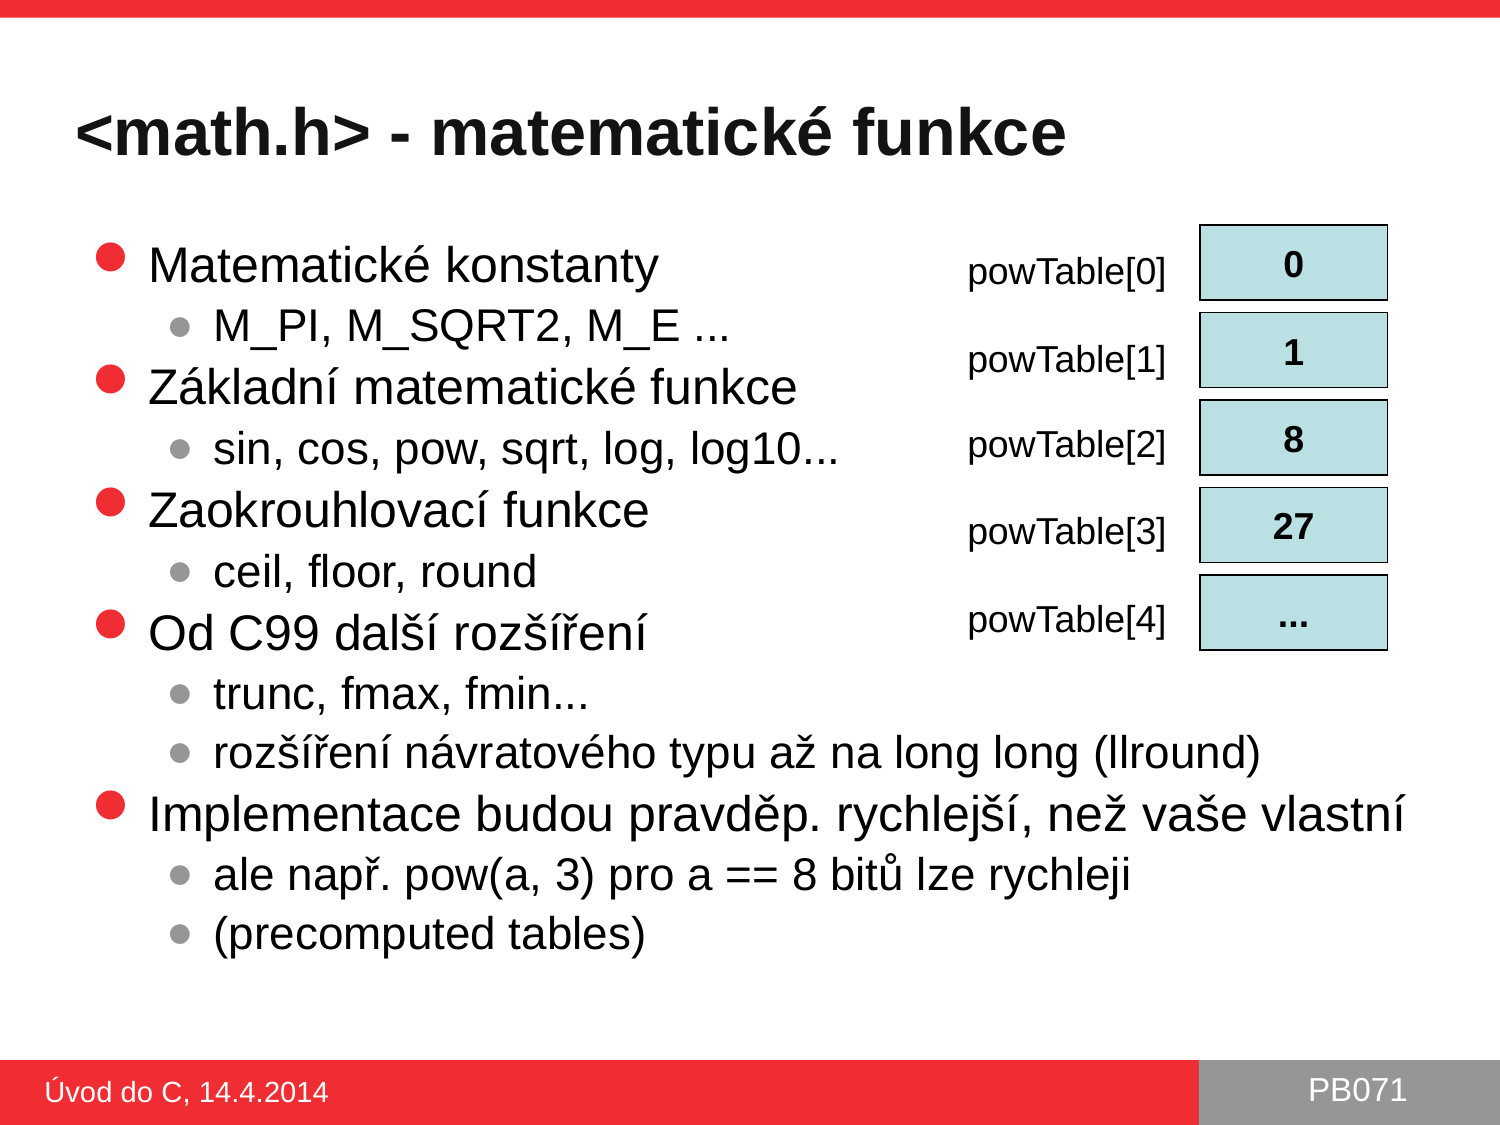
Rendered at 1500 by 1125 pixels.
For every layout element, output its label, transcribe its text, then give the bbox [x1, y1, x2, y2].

text_box 8 [1200, 399, 1388, 475]
text_box powTable[4] [952, 587, 1182, 648]
text_box powTable[3] [952, 499, 1182, 560]
title <math.h> - matematické funkce [75, 45, 1471, 208]
footer Úvod do C, 14.4.2014 [29, 1065, 1199, 1125]
list Matematické konstanty M_PI, M_SQRT2, M_E ... Základní matematické funkce sin, cos, pow, sqrt, log, log10... Zaokrouhlovací funkce ceil, floor, round Od C99 další rozšíření trunc, fmax, fmin... rozšíření návratového typu až na long long (llround) Implementace budou pravděp. rychlejší, než vaše vlastní ale např. pow(a, 3) pro a == 8 bitů lze rychleji (precomputed tables) [76, 231, 1459, 1024]
text_box 0 [1200, 224, 1388, 300]
text_box 27 [1200, 487, 1388, 563]
text_box powTable[1] [952, 327, 1182, 387]
text_box powTable[0] [952, 239, 1182, 300]
text_box 1 [1200, 312, 1388, 388]
text_box ... [1200, 574, 1388, 650]
text_box powTable[2] [952, 412, 1182, 473]
